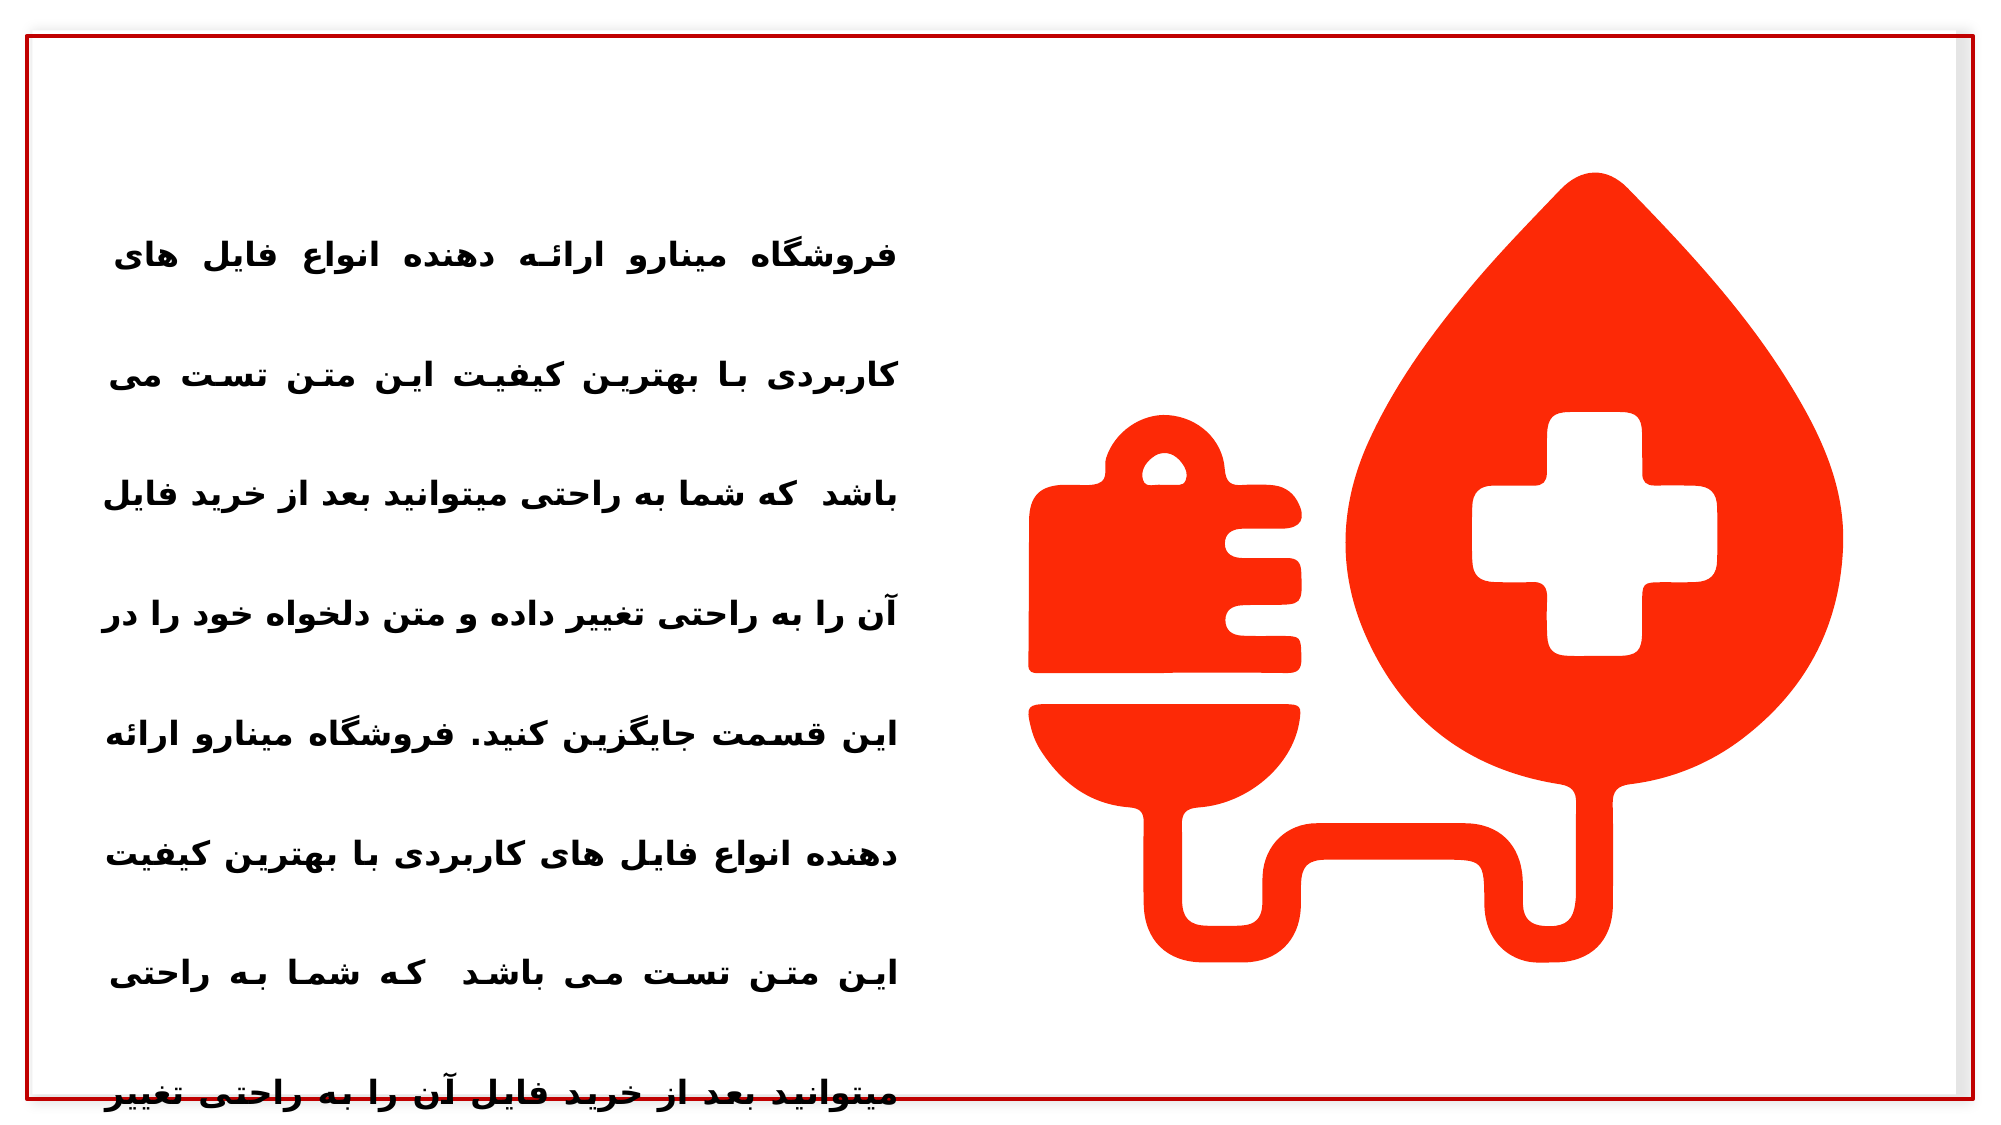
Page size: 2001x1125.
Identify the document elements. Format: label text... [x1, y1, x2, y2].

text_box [1028, 172, 1844, 963]
text_box فروشگاه مینارو ارائه دهنده انواع فایل های کاربردی با بهترین کیفیت این متن تست می باشد که شما به راحتی میتوانید بعد از خرید فایل آن را به راحتی تغییر داده و متن دلخواه خود را در این قسمت جایگزین کنید. فروشگاه مینارو ارائه دهنده انواع فایل های کاربردی با بهترین کیفیت این متن تست می باشد که شما به راحتی میتوانید بعد از خرید فایل آن را به راحتی تغییر داده و متن دلخواه خود را در این قسمت جایگزین کنید. [87, 145, 914, 1125]
text_box [26, 36, 1974, 1099]
